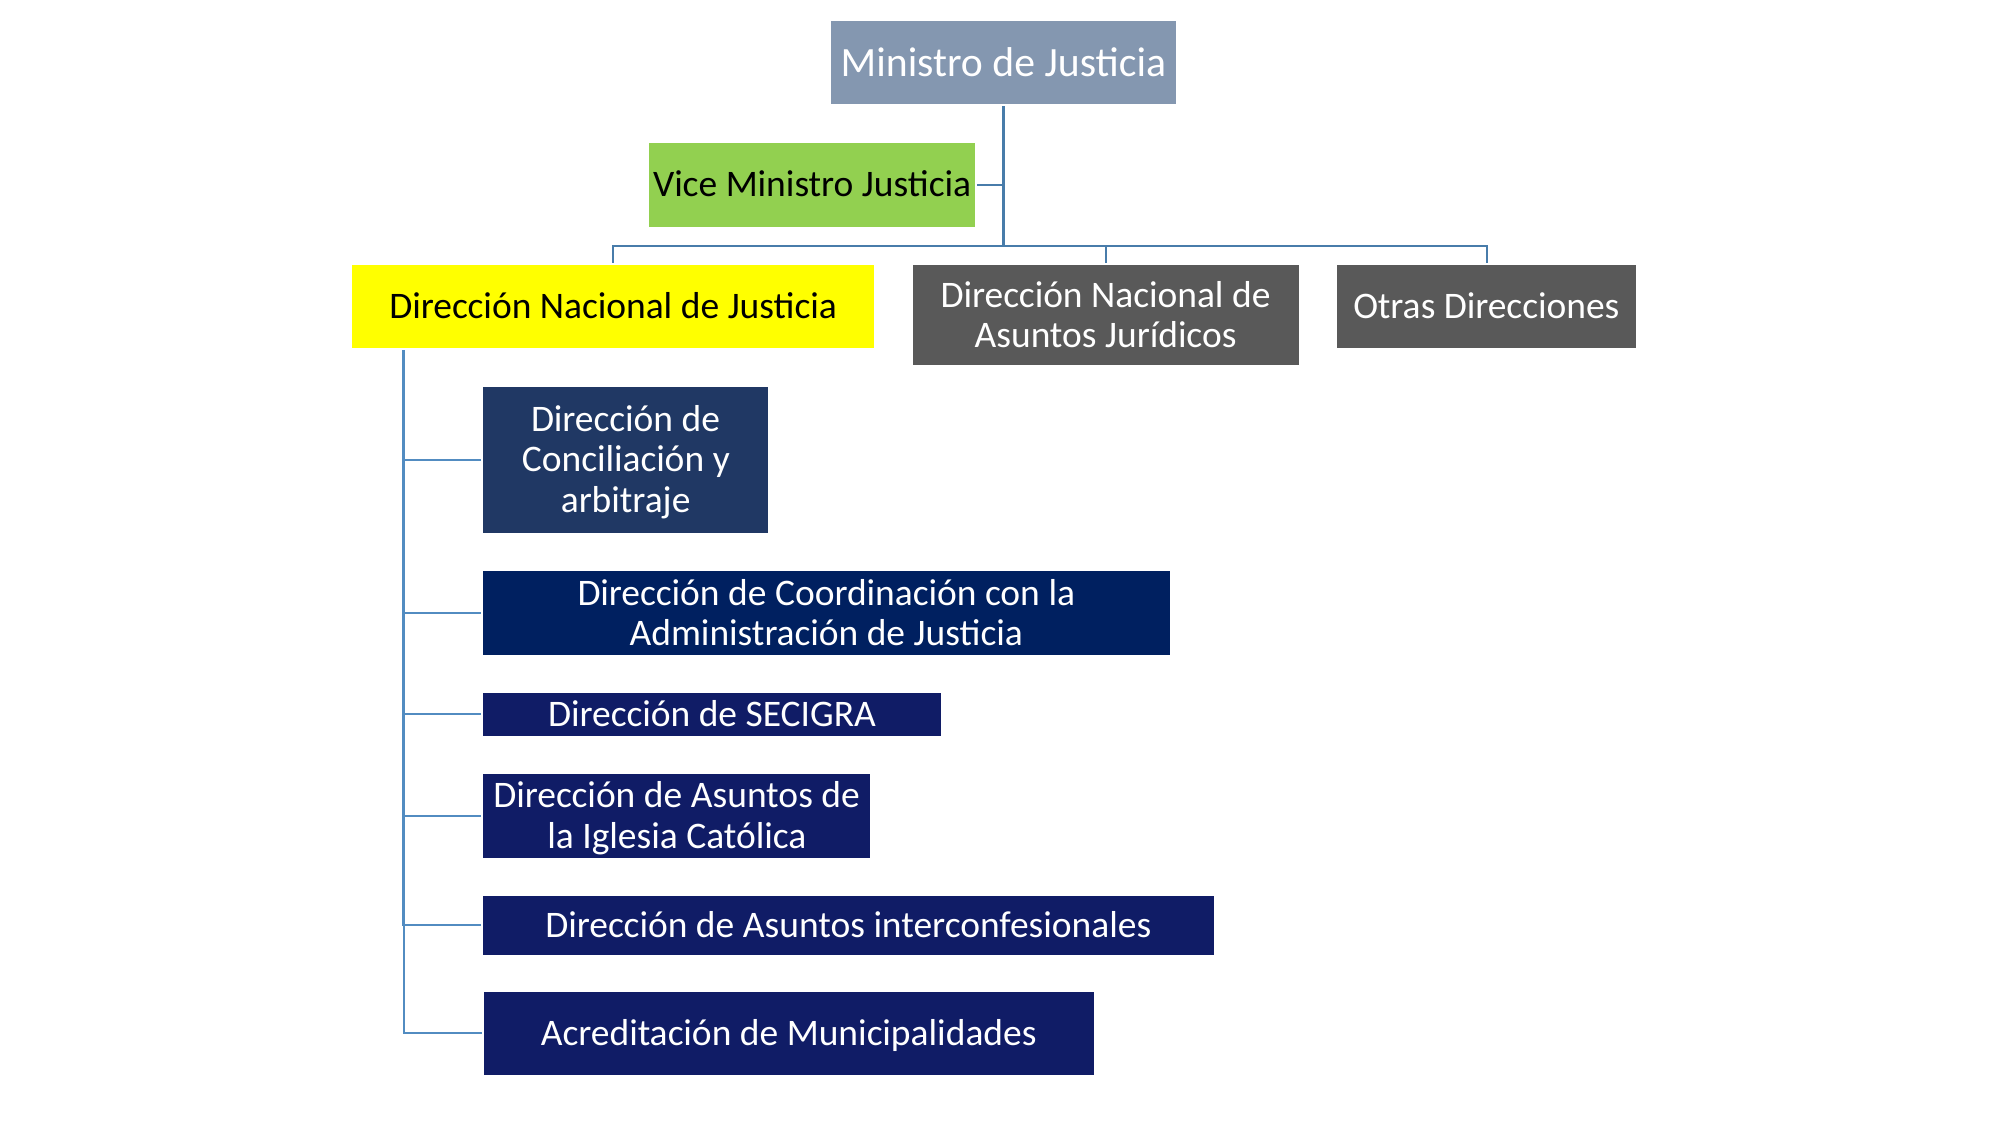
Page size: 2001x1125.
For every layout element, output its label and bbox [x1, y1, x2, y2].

text_box [29, 19, 1959, 1079]
